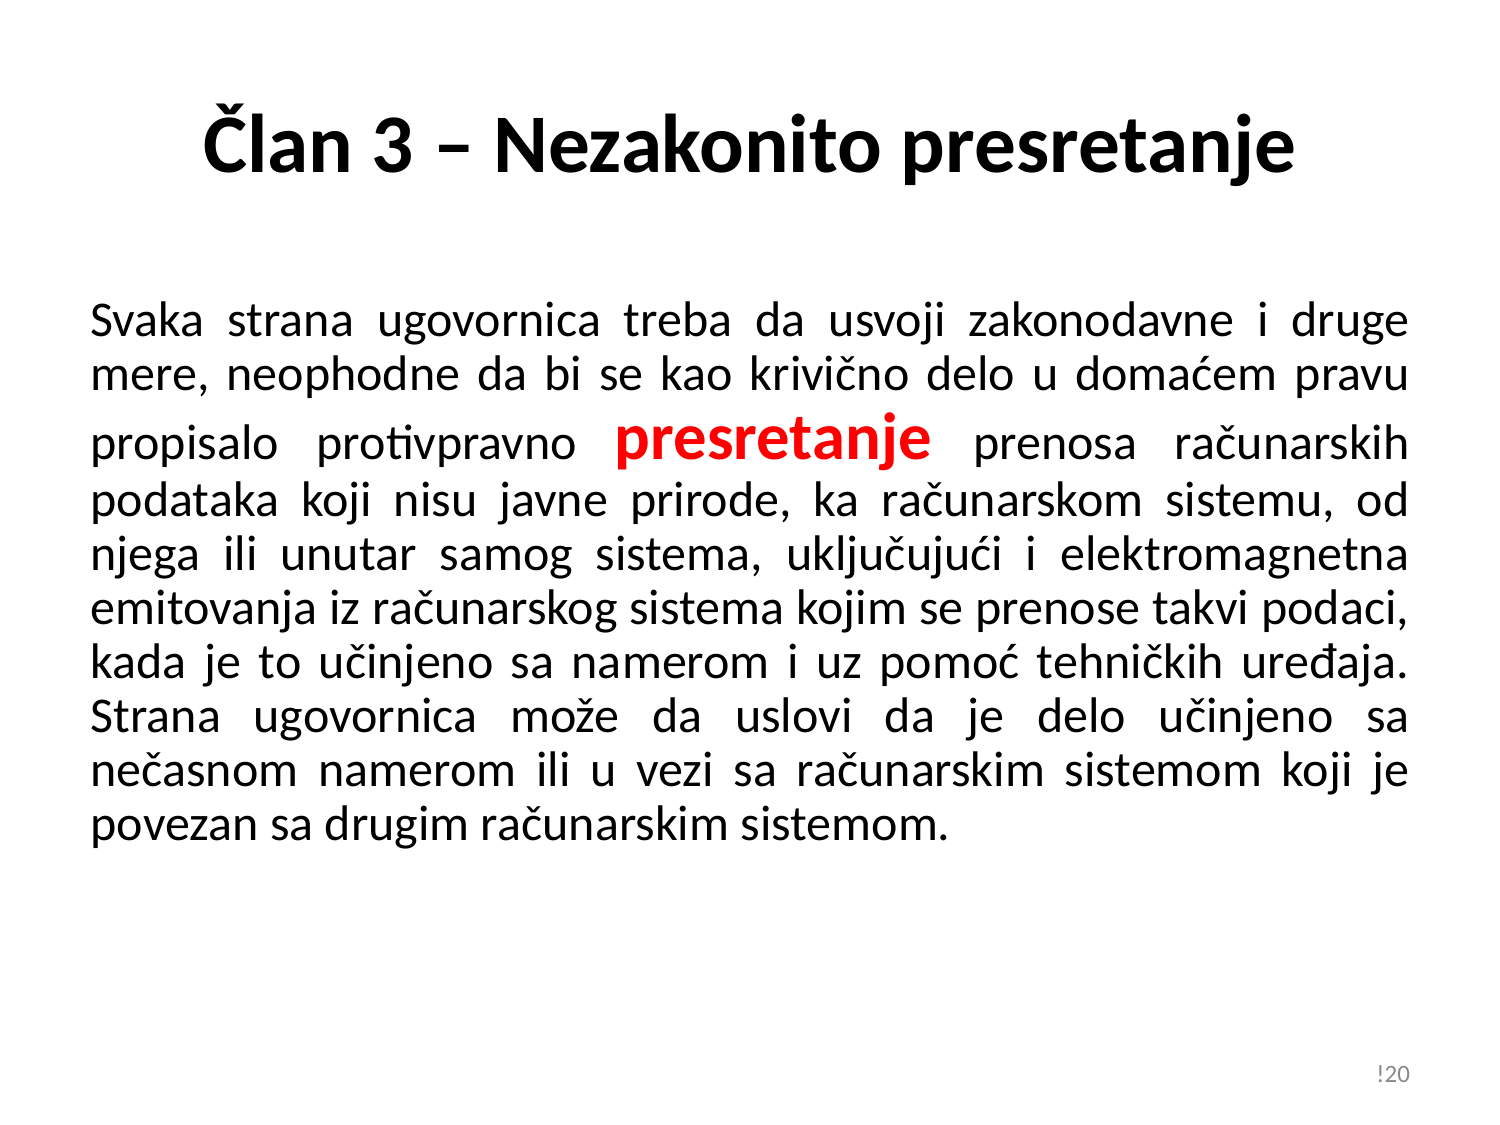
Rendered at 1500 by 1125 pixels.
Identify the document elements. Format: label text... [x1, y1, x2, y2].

list Svaka strana ugovornica treba da usvoji zakonodavne i druge mere, neophodne da bi se kao krivično delo u domaćem pravu propisalo protivpravno presretanje prenosa računarskih podataka koji nisu javne prirode, ka računarskom sistemu, od njega ili unutar samog sistema, uključujući i elektromagnetna emitovanja iz računarskog sistema kojim se prenose takvi podaci, kada je to učinjeno sa namerom i uz pomoć tehničkih uređaja. Strana ugovornica može da uslovi da je delo učinjeno sa nečasnom namerom ili u vezi sa računarskim sistemom koji je povezan sa drugim računarskim sistemom. [74, 285, 1426, 1029]
title Član 3 – Nezakonito presretanje [74, 44, 1426, 233]
slide_number !20 [1074, 1042, 1425, 1103]
